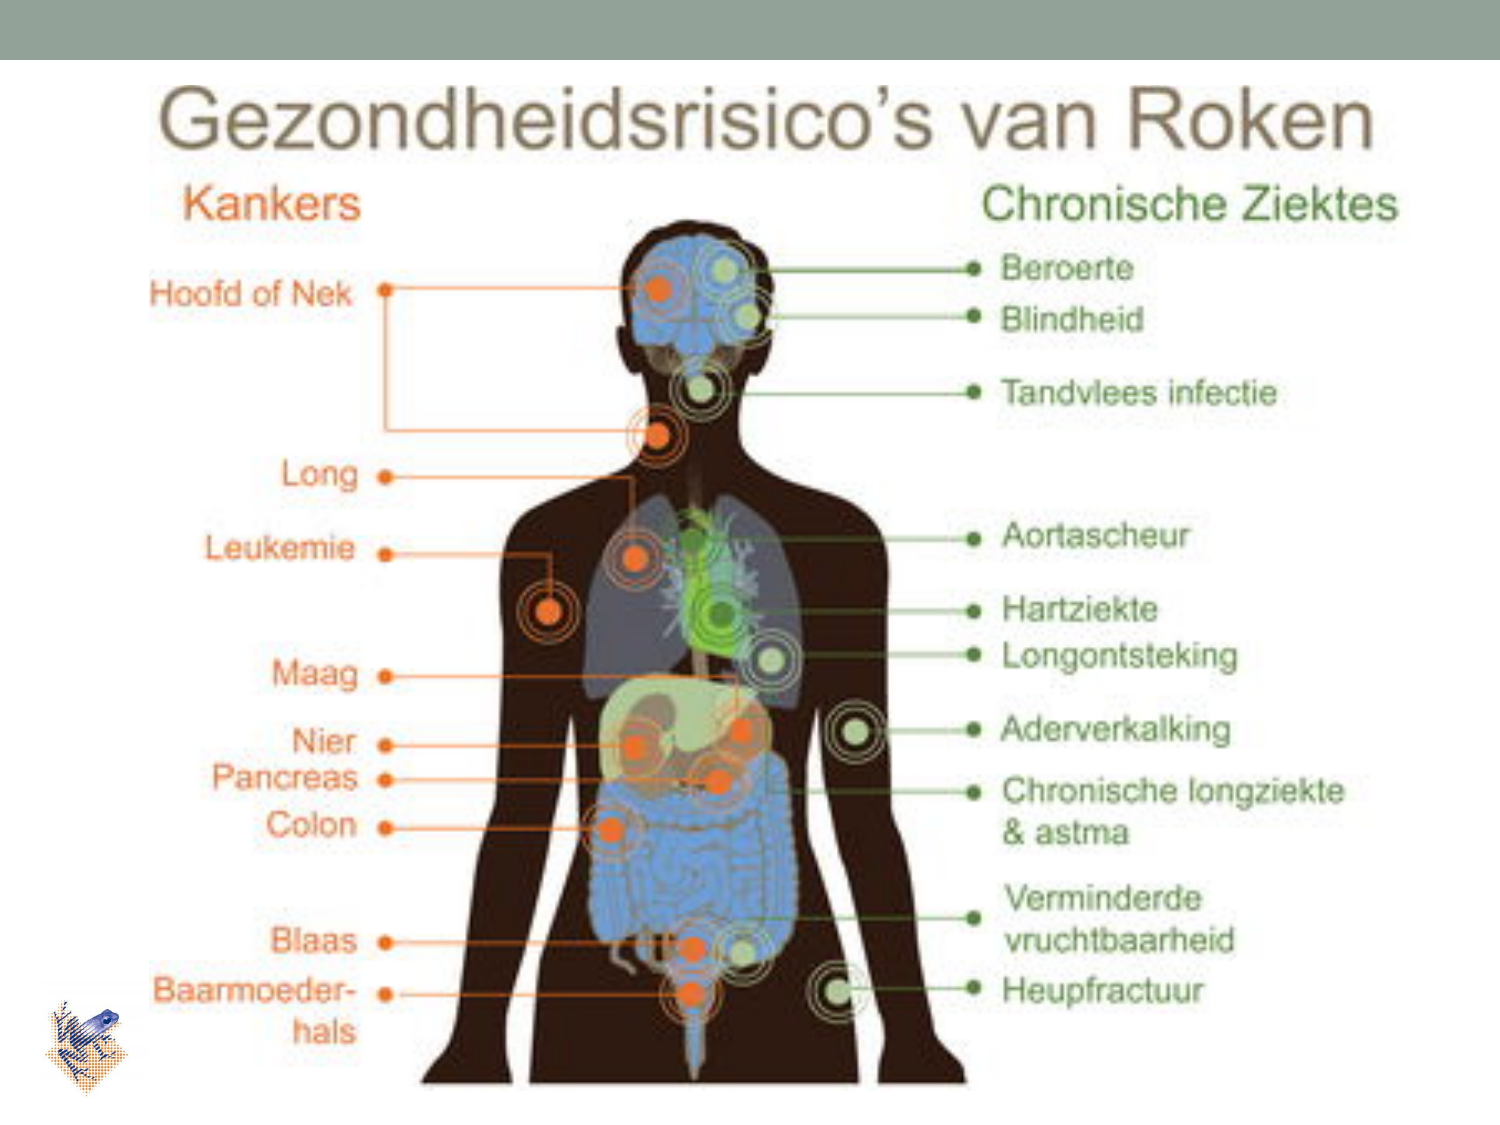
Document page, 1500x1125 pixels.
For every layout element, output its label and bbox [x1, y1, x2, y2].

picture [41, 85, 1410, 1119]
